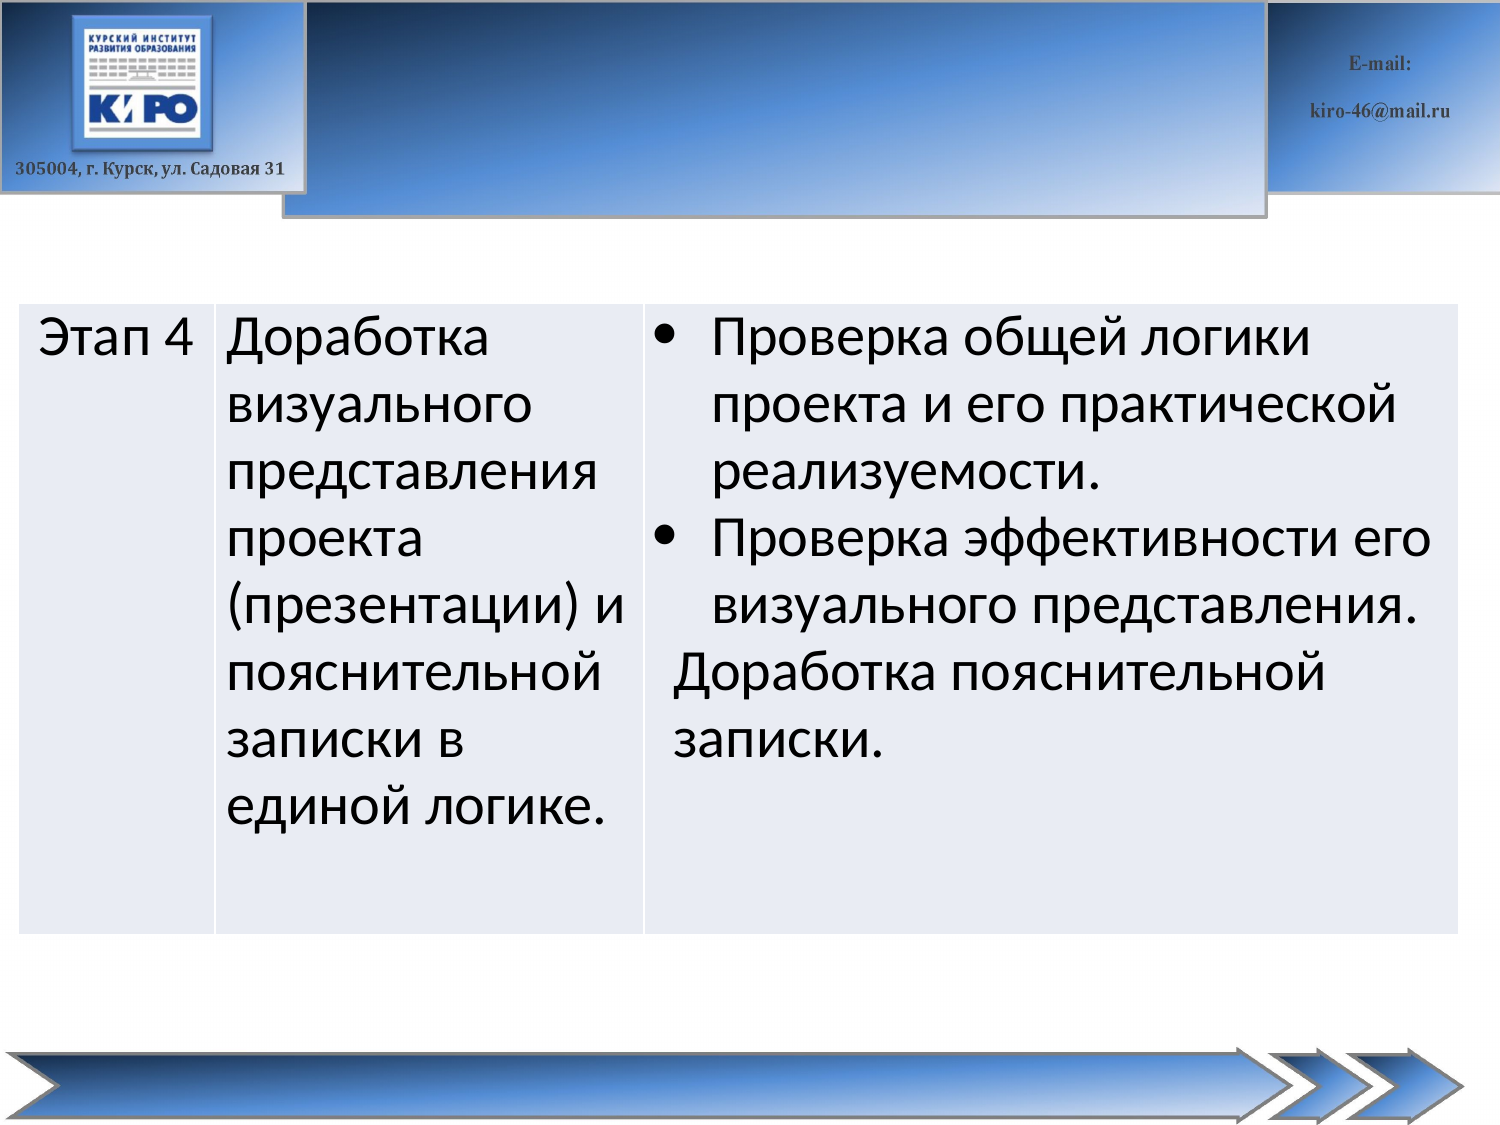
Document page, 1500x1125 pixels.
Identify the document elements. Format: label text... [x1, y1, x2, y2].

table_header Проверка общей логики проекта и его практической реализуемости. Проверка эффективности его визуального представления. Доработка пояснительной записки. [645, 304, 1458, 934]
picture [0, 0, 1500, 1125]
table_header Этап 4 [19, 304, 214, 934]
table_header Доработка визуального представления проекта (презентации) и пояснительной записки в единой логике. [216, 304, 643, 934]
